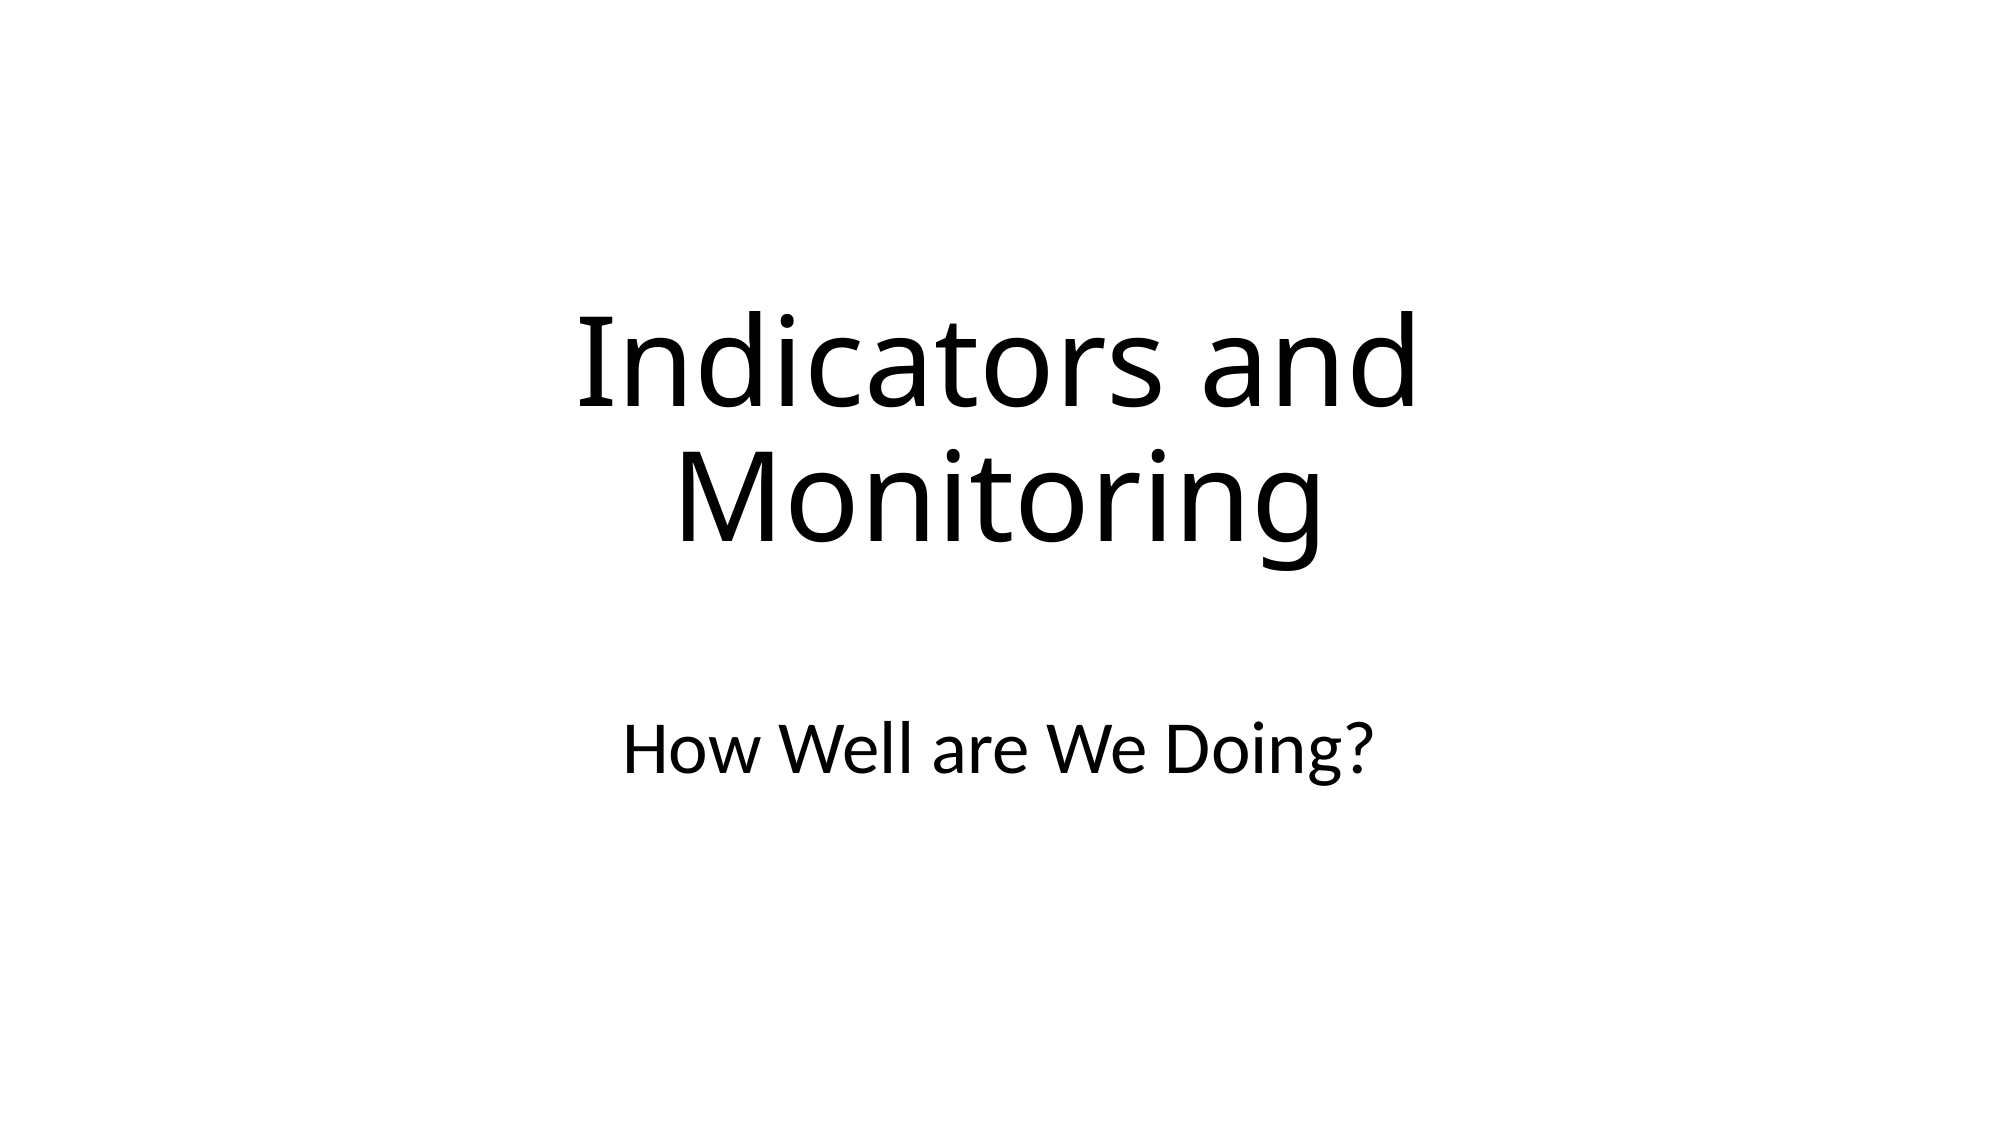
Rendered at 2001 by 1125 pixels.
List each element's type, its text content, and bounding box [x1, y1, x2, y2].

title Indicators and Monitoring [249, 184, 1750, 576]
subtitle How Well are We Doing? [249, 590, 1750, 863]
